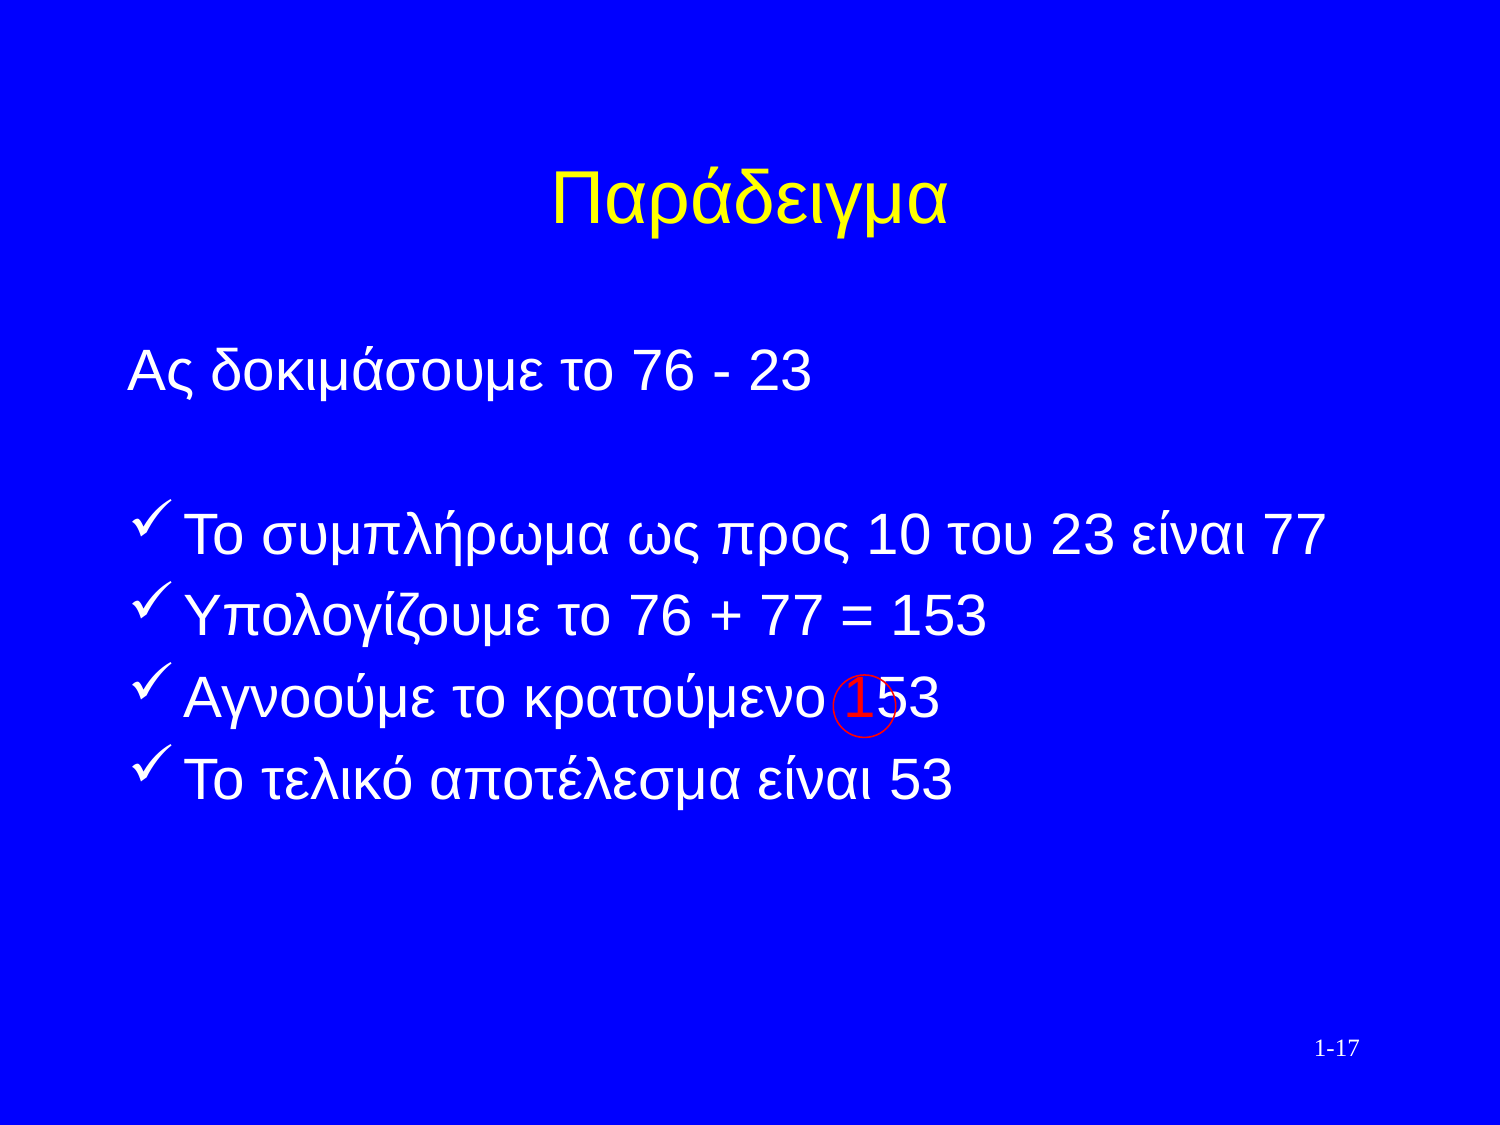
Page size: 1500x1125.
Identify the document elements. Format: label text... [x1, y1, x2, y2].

list Ας δοκιμάσουμε το 76 - 23 Το συμπλήρωμα ως προς 10 του 23 είναι 77 Υπολογίζουμε το 76 + 77 = 153 Αγνοούμε το κρατούμενο 153 Το τελικό αποτέλεσμα είναι 53 [112, 324, 1388, 1001]
text_box [833, 674, 896, 738]
title Παράδειγμα [112, 99, 1388, 288]
